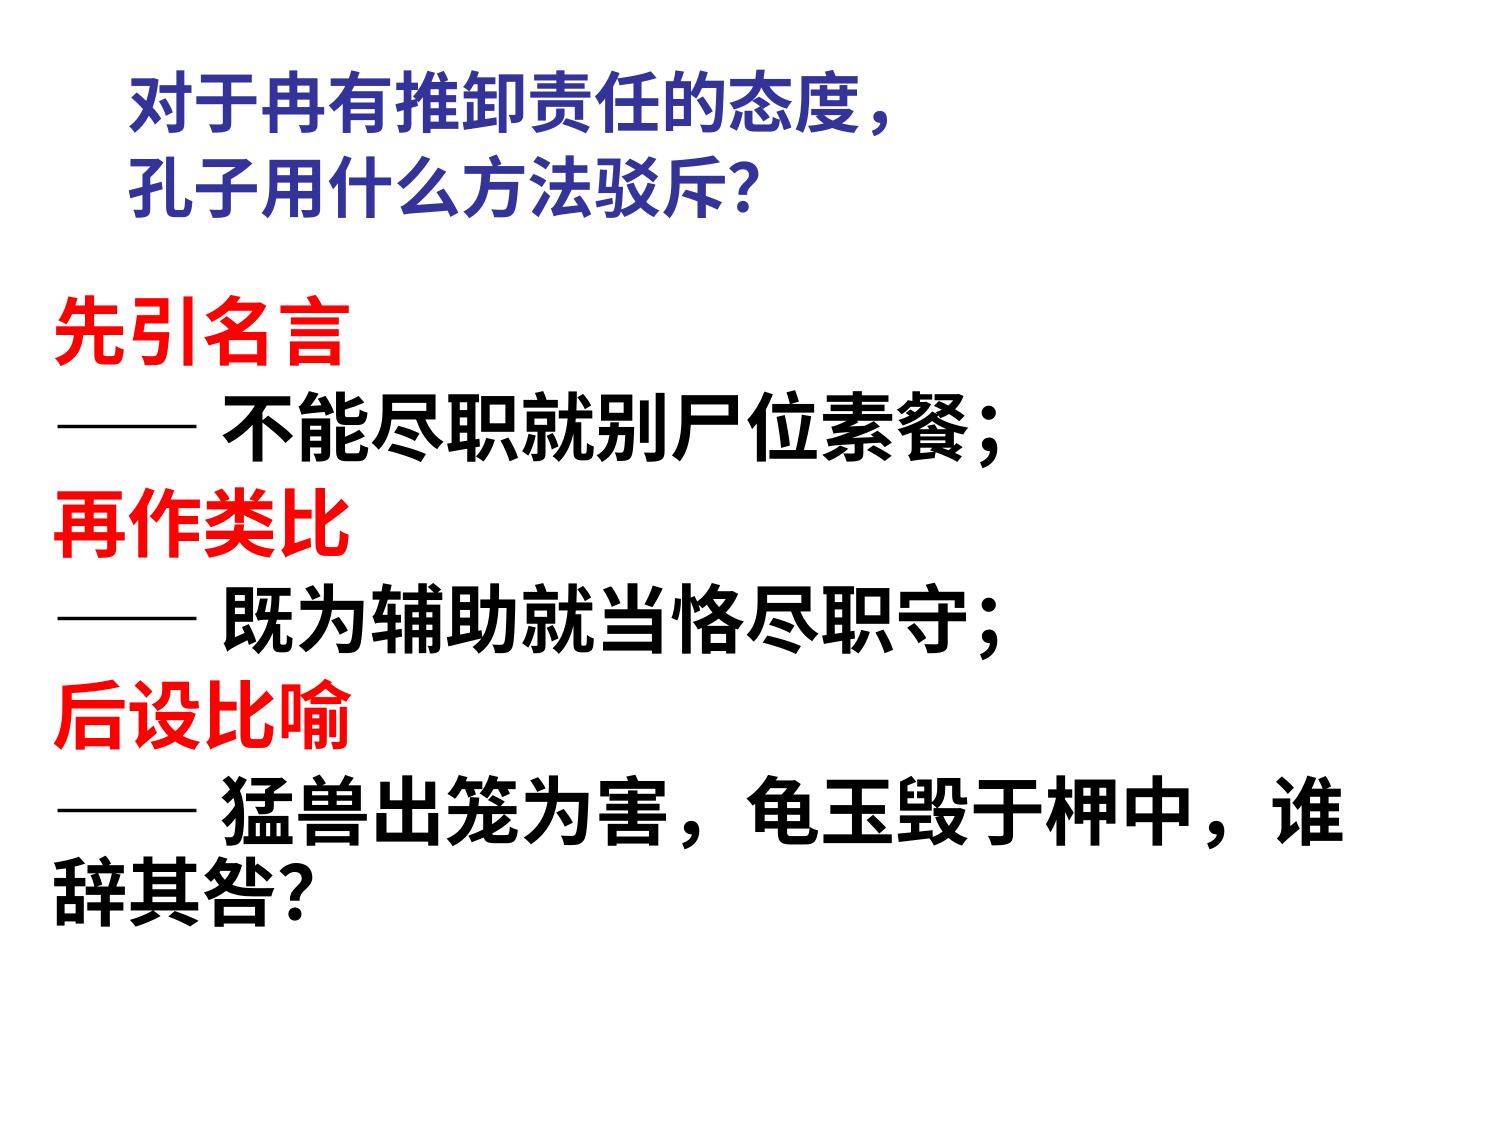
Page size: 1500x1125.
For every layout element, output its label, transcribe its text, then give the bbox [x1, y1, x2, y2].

list 对于冉有推卸责任的态度， 孔子用什么方法驳斥？ [112, 62, 1426, 251]
text_box 先引名言 ——不能尽职就别尸位素餐； 再作类比 ——既为辅助就当恪尽职守； 后设比喻 ——猛兽出笼为害，龟玉毁于柙中，谁辞其咎？ [37, 287, 1420, 944]
